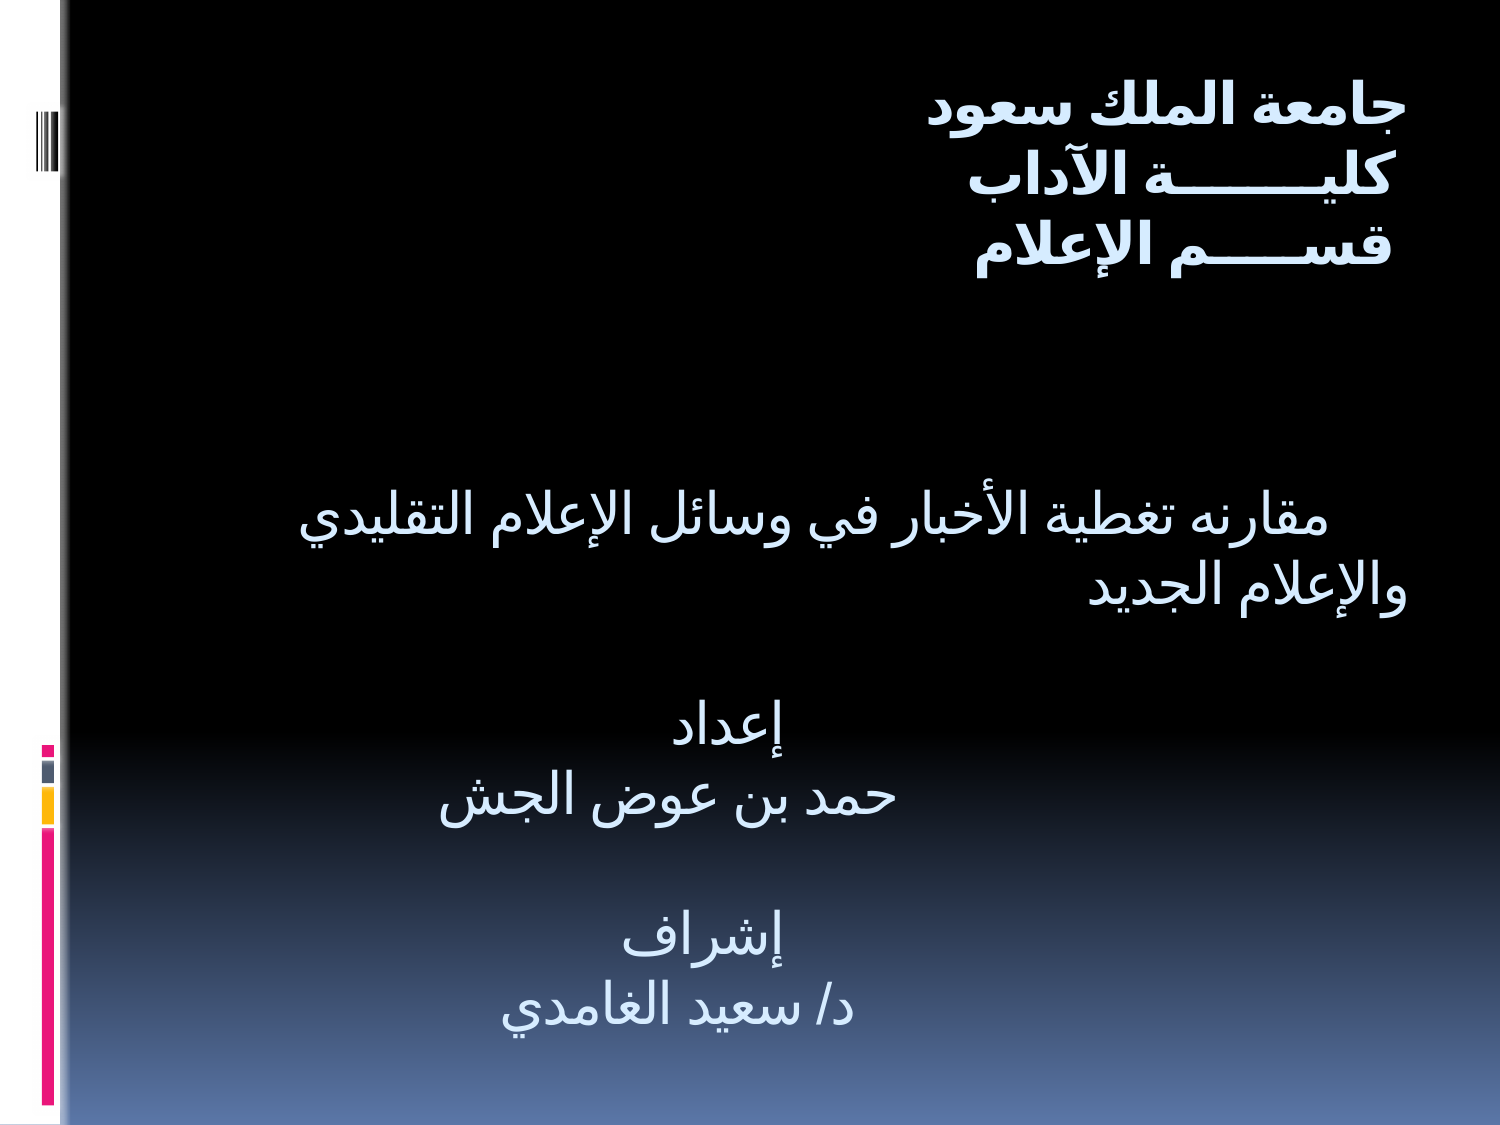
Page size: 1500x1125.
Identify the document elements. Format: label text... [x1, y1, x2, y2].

title جامعة الملك سعود كليــــــــة الآداب قســـــم الإعلام مقارنه تغطية الأخبار في وسائل الإعلام التقليدي والإعلام الجديد إعداد حمد بن عوض الجش إشراف د/ سعيد الغامدي [117, 58, 1425, 1055]
